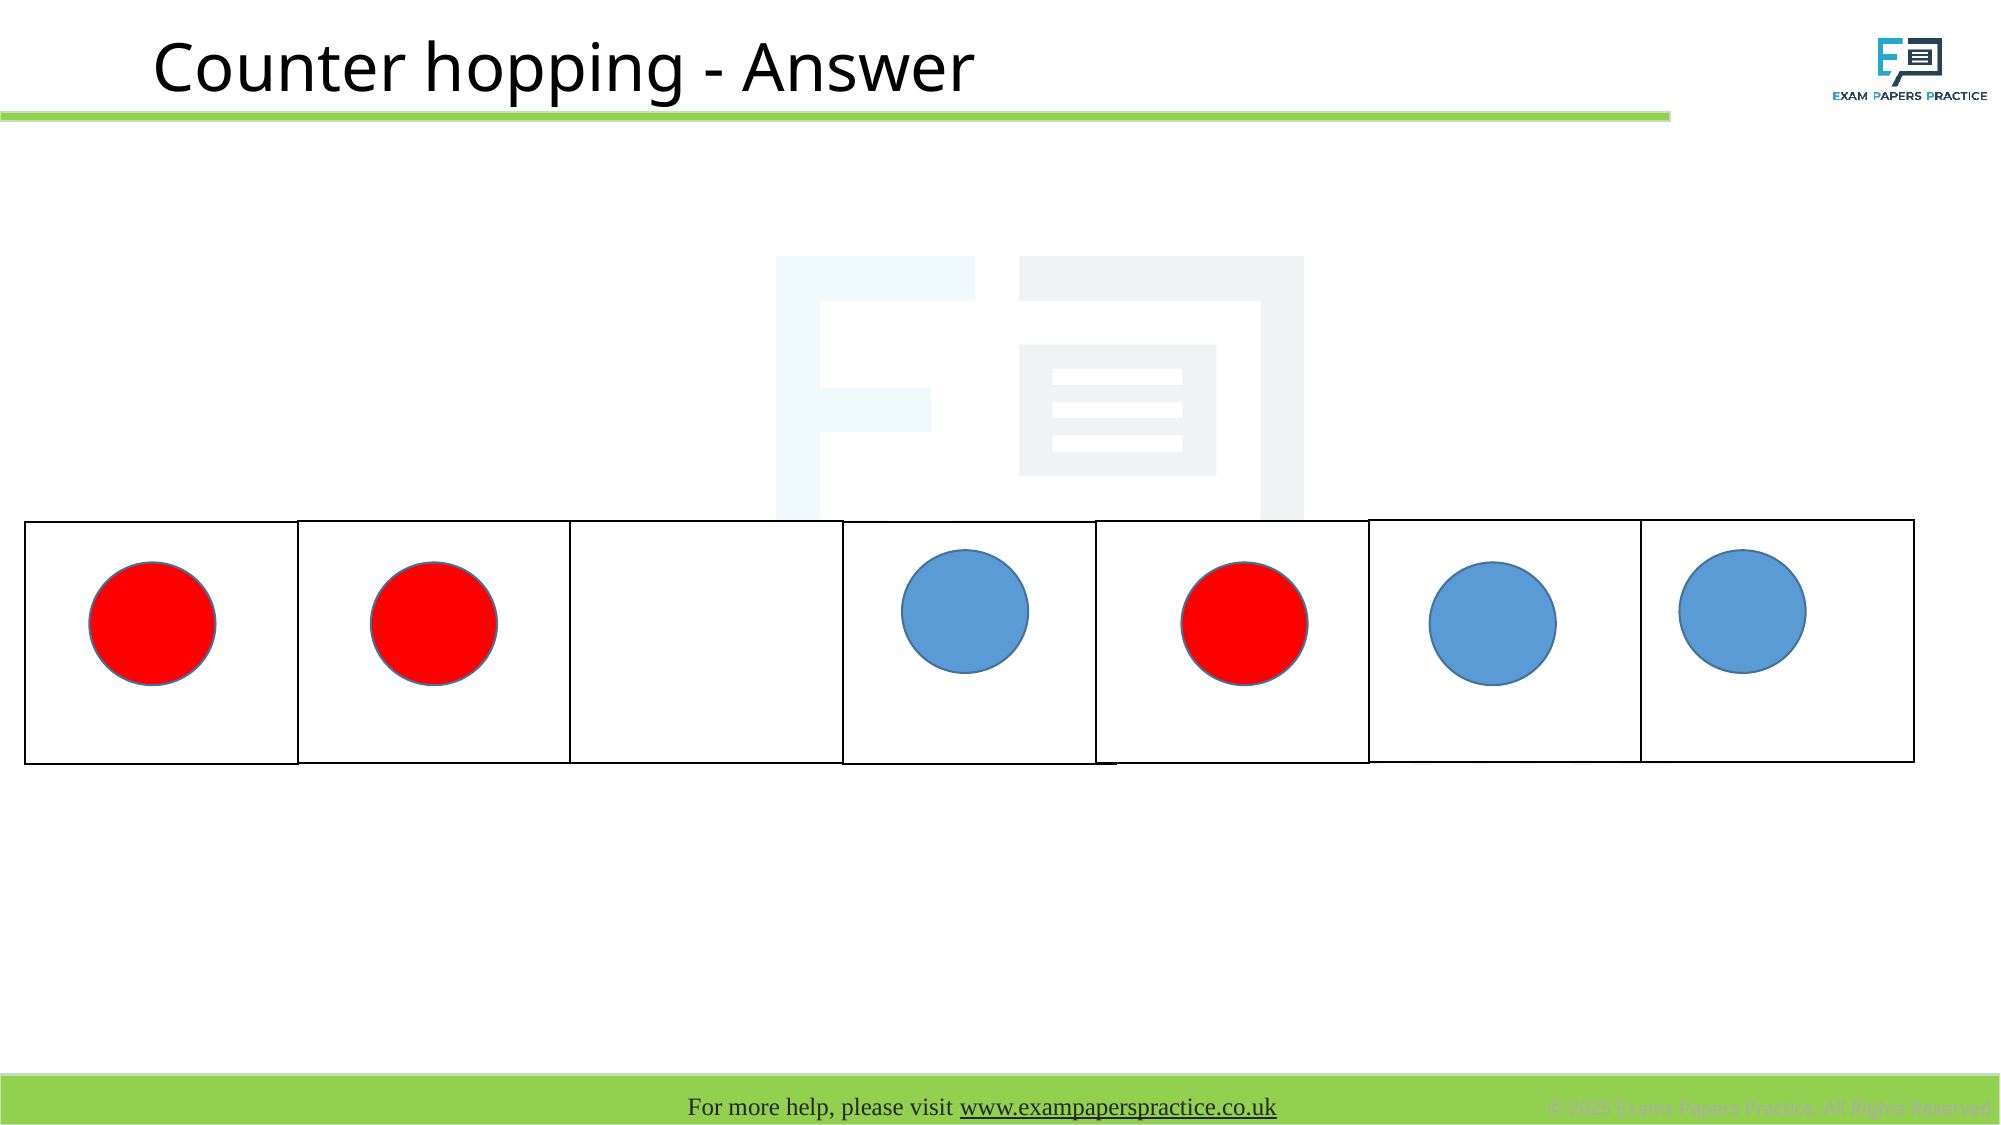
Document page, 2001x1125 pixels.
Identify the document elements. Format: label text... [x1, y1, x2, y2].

text_box [569, 520, 844, 764]
title Counter hopping - Answer [137, 65, 1863, 75]
text_box [1368, 519, 1640, 763]
text_box [842, 521, 1117, 765]
text_box [1180, 561, 1309, 687]
text_box [1640, 519, 1915, 763]
text_box [1678, 549, 1807, 674]
text_box [24, 521, 299, 765]
text_box [1428, 561, 1557, 687]
text_box [900, 549, 1030, 674]
text_box [369, 561, 499, 687]
text_box [1095, 520, 1370, 764]
text_box [88, 561, 217, 687]
text_box [297, 520, 569, 764]
